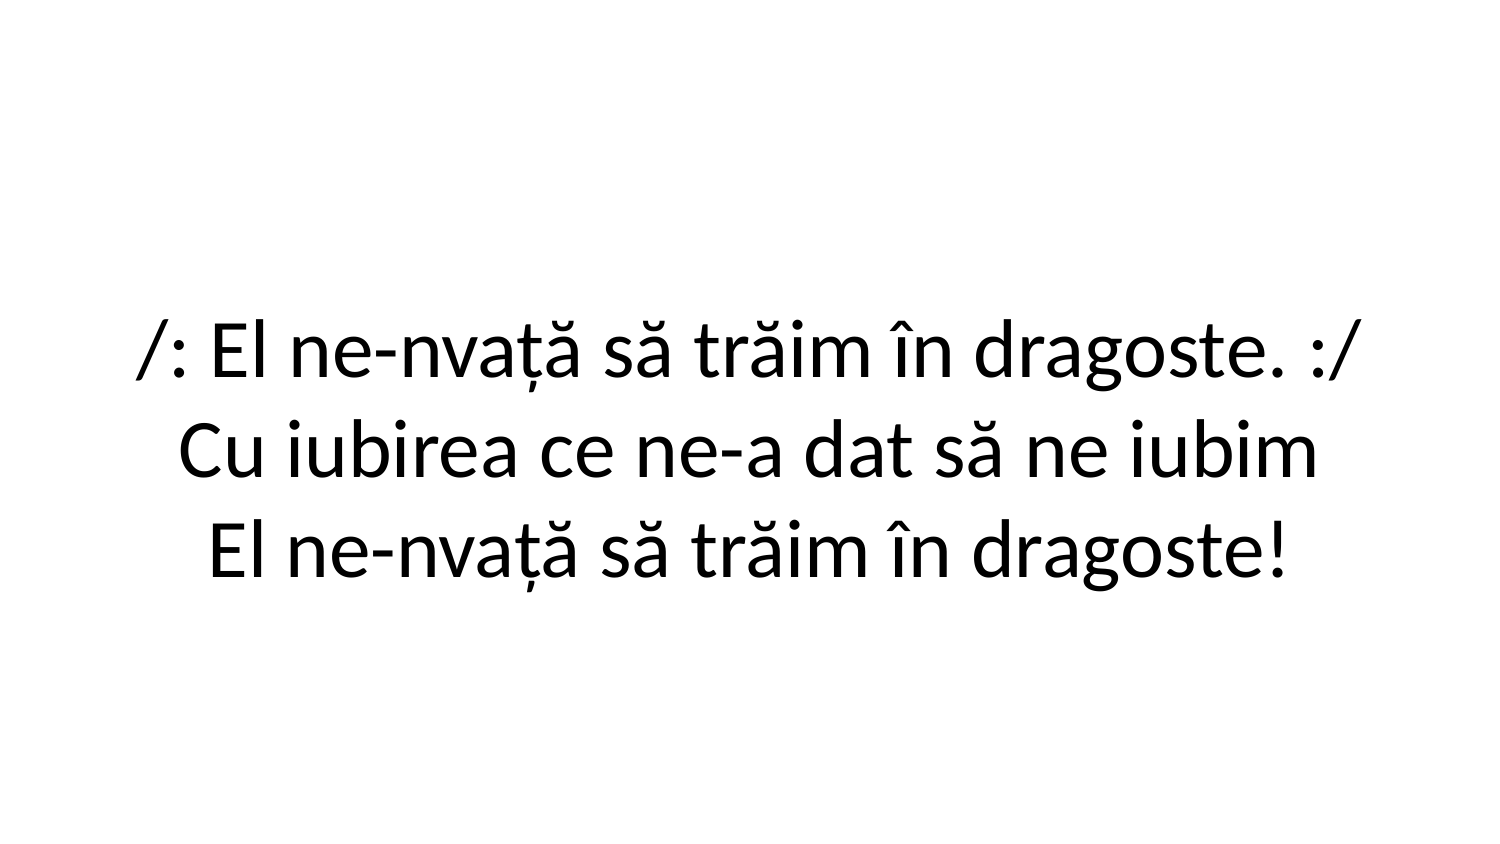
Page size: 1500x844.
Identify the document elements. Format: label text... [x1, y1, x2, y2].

text_box /: El ne-nvață să trăim în dragoste. :/ Cu iubirea ce ne-a dat să ne iubim El ne-nvață să trăim în dragoste! [122, 242, 1378, 602]
